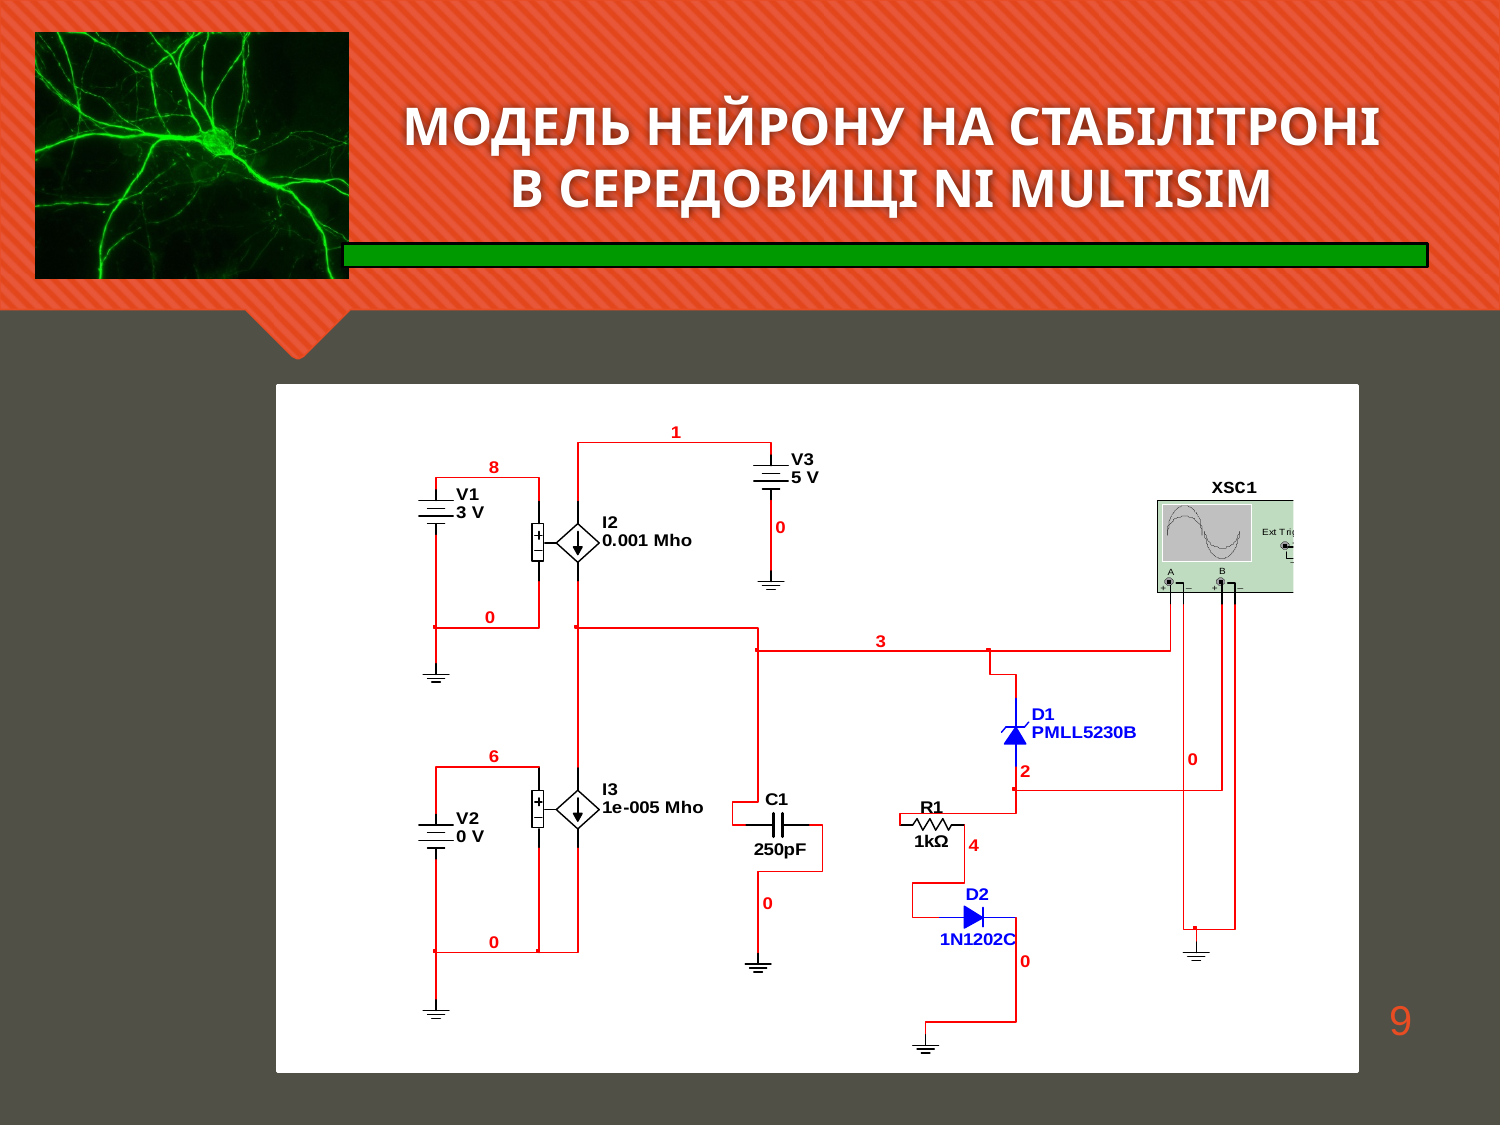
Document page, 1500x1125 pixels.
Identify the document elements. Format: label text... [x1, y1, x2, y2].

picture [407, 420, 1294, 1070]
slide_number 9 [1359, 970, 1428, 1051]
picture [34, 32, 349, 280]
title МОДЕЛЬ НЕЙРОНУ НА СТАБІЛІТРОНІ В СЕРЕДОВИЩІ NI MULTISIM [371, 73, 1412, 226]
text_box [349, 242, 1429, 268]
text_box [276, 384, 1359, 1073]
